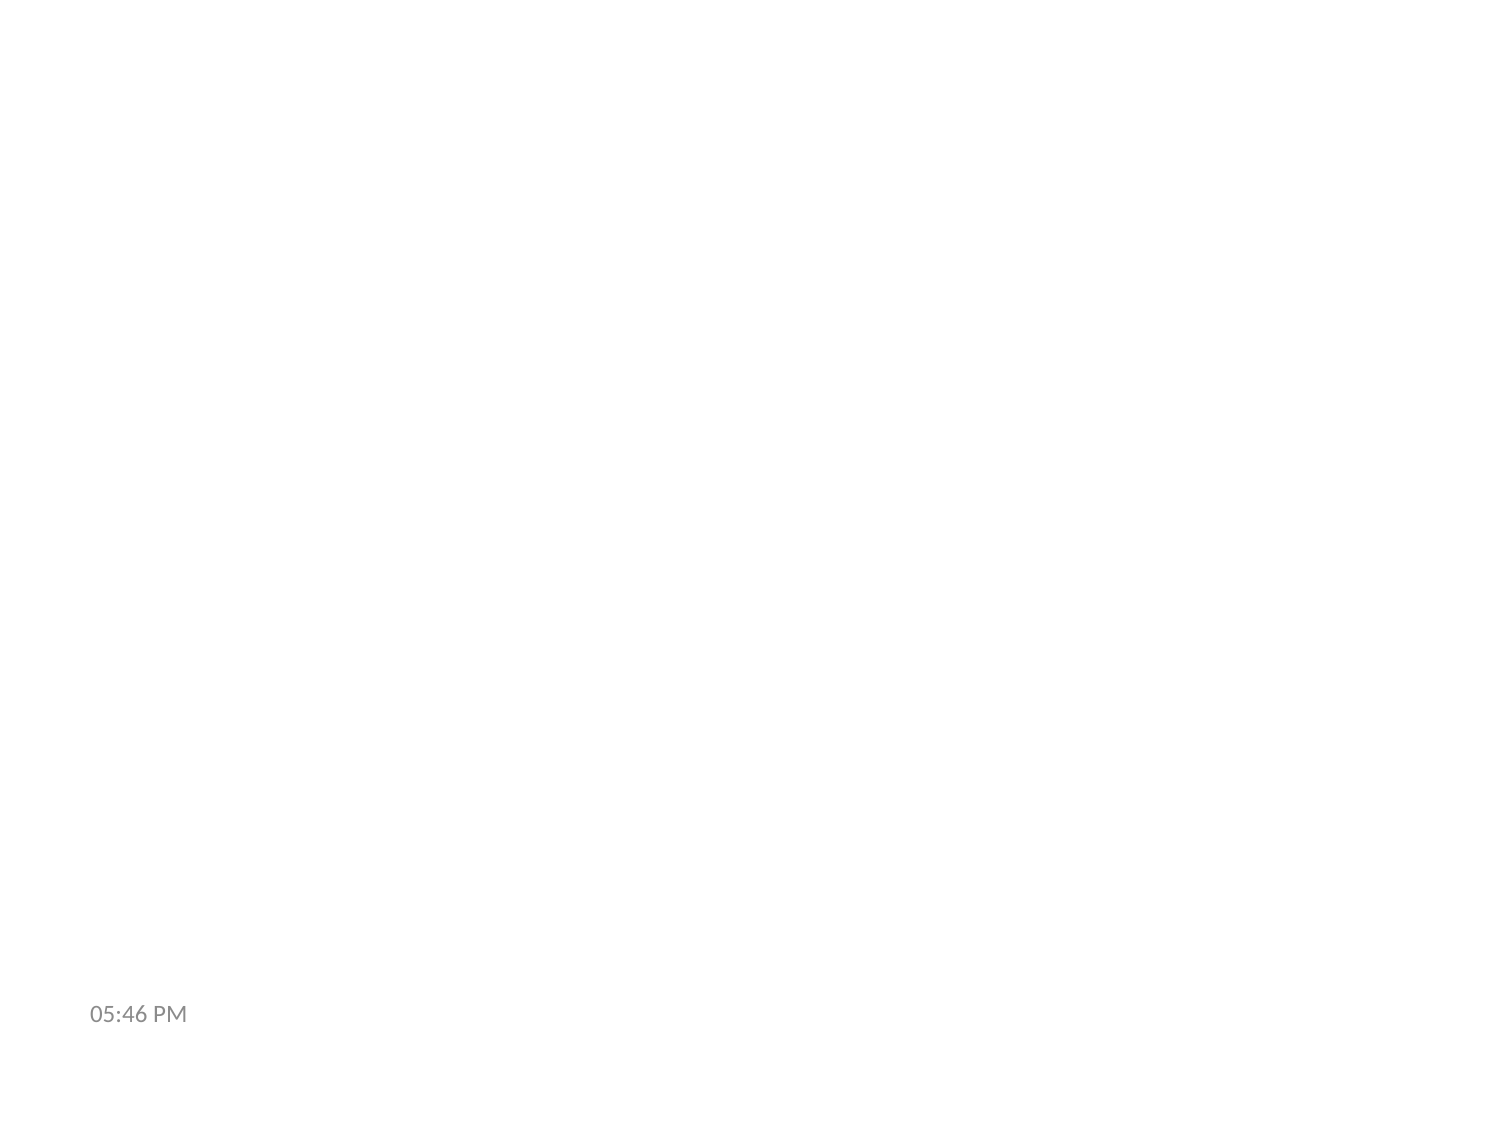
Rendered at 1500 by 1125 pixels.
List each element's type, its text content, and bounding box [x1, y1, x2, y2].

text_box 3:35 PM [75, 982, 425, 1043]
